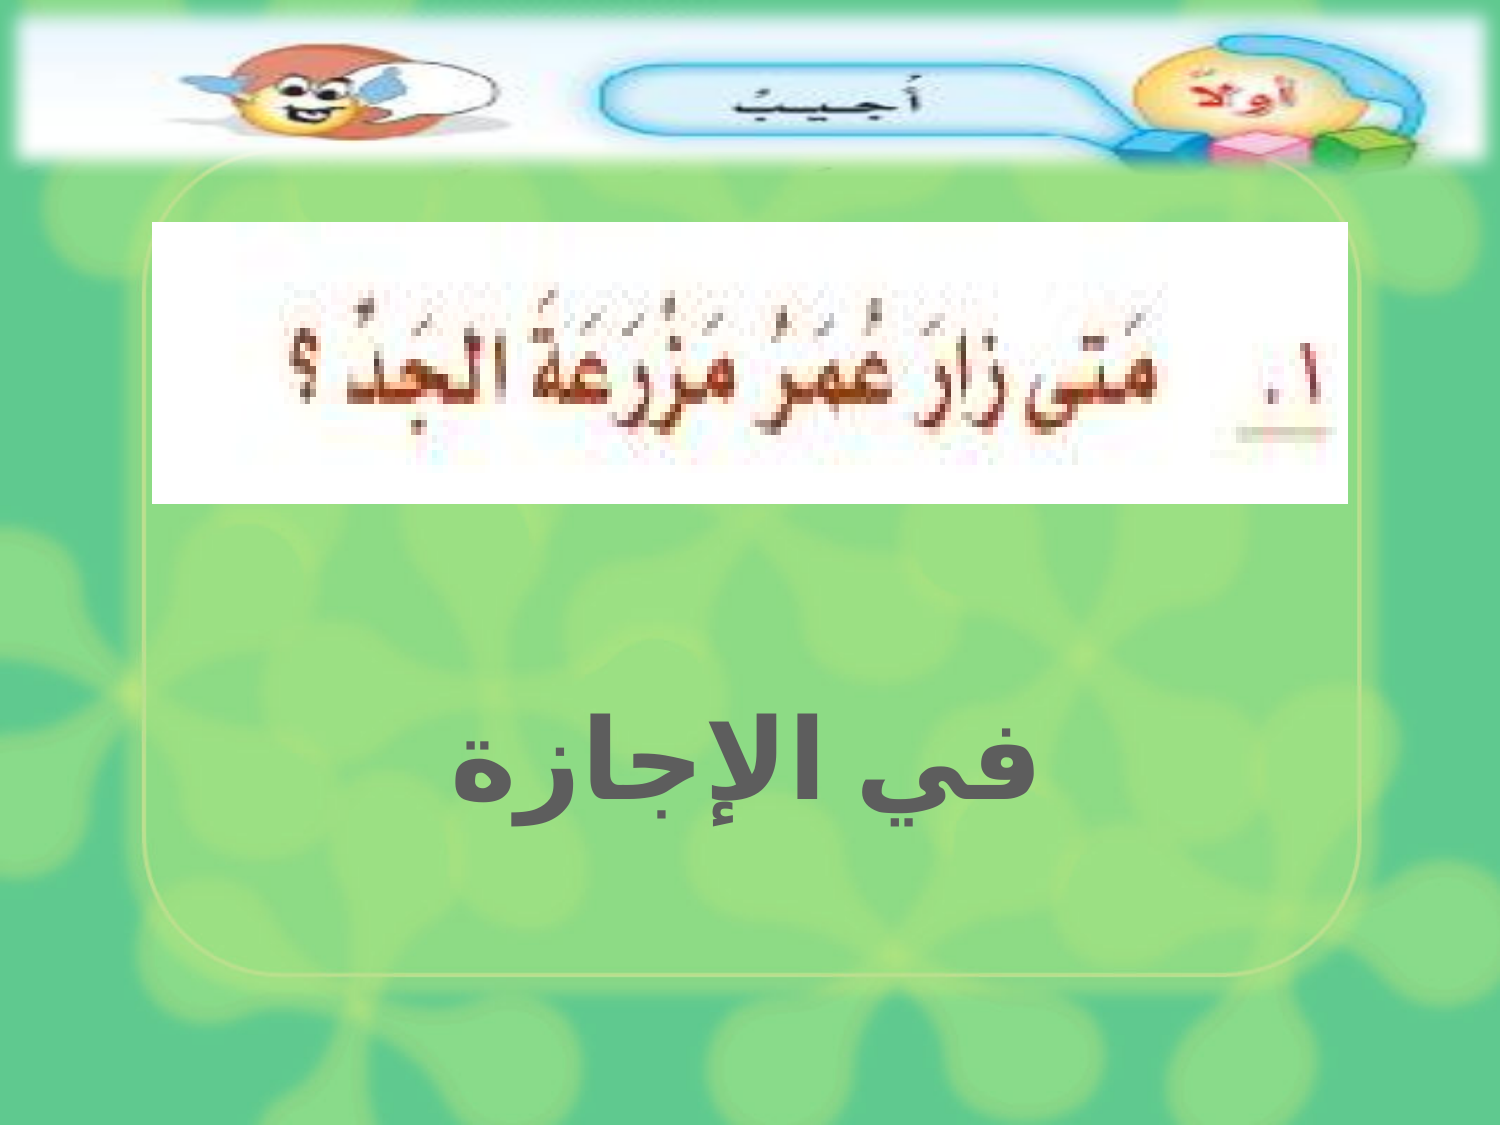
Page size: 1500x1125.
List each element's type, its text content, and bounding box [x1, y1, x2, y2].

text_box في الإجازة [435, 679, 1059, 830]
picture [0, 0, 1500, 177]
picture [152, 222, 1348, 505]
